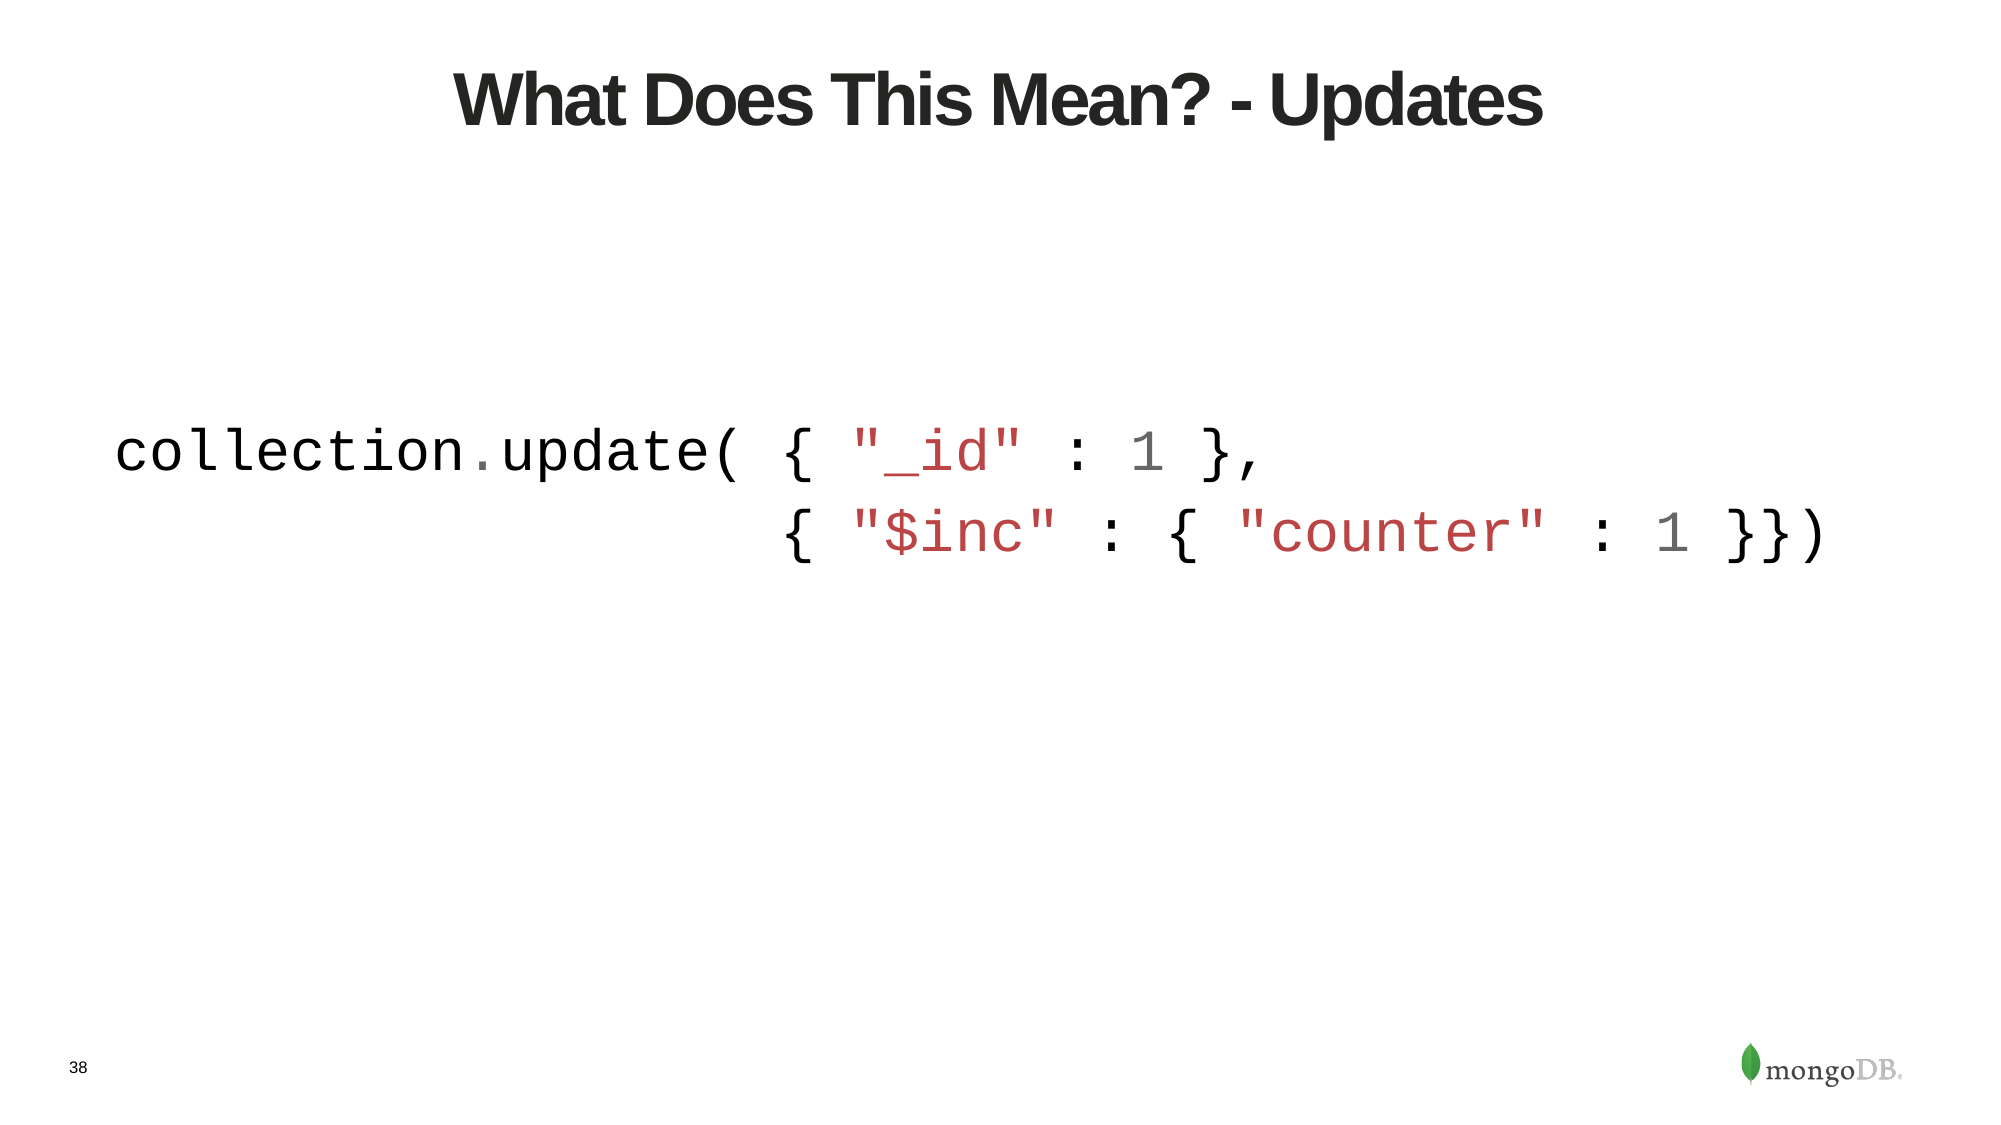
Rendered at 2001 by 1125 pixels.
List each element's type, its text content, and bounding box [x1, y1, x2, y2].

title What Does This Mean? - Updates [99, 1, 1900, 190]
list collection.update( { "_id" : 1 }, { "$inc" : { "counter" : 1 }}) [99, 241, 1900, 1058]
